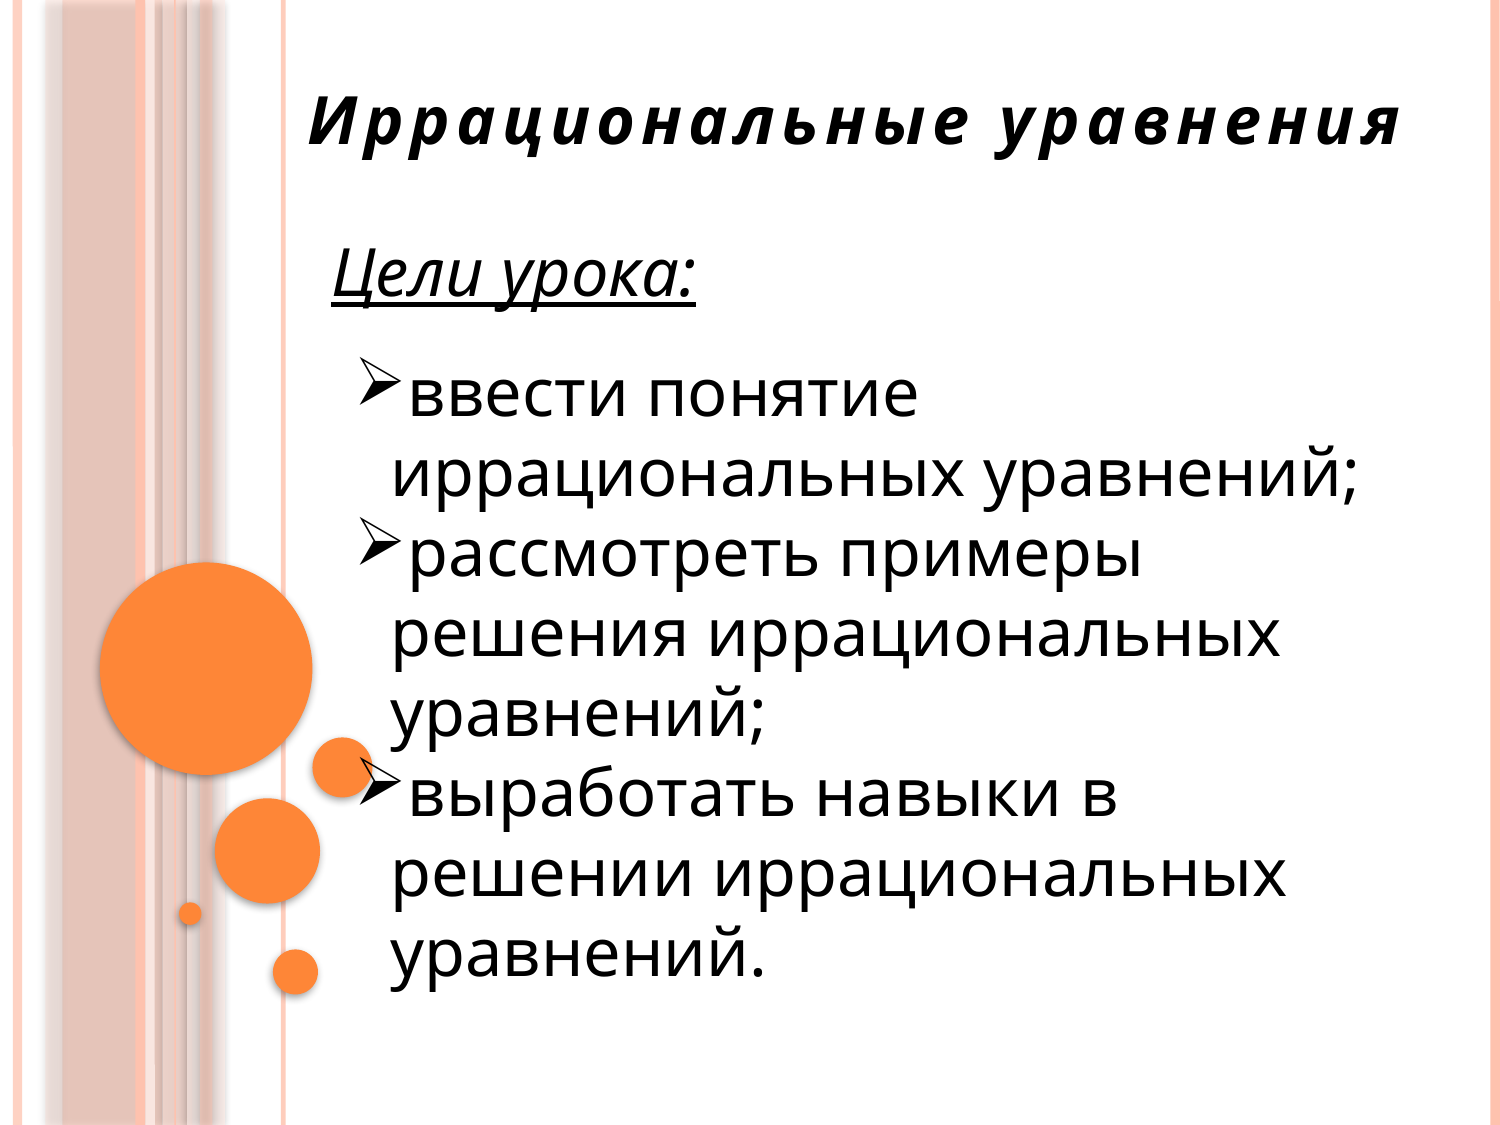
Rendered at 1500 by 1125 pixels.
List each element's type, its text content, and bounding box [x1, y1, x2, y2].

text_box Цели урока: ввести понятие иррациональных уравнений; рассмотреть примеры решения иррациональных уравнений; выработать навыки в решении иррациональных уравнений. [316, 222, 1454, 1077]
text_box Иррациональные уравнения [292, 70, 1430, 165]
